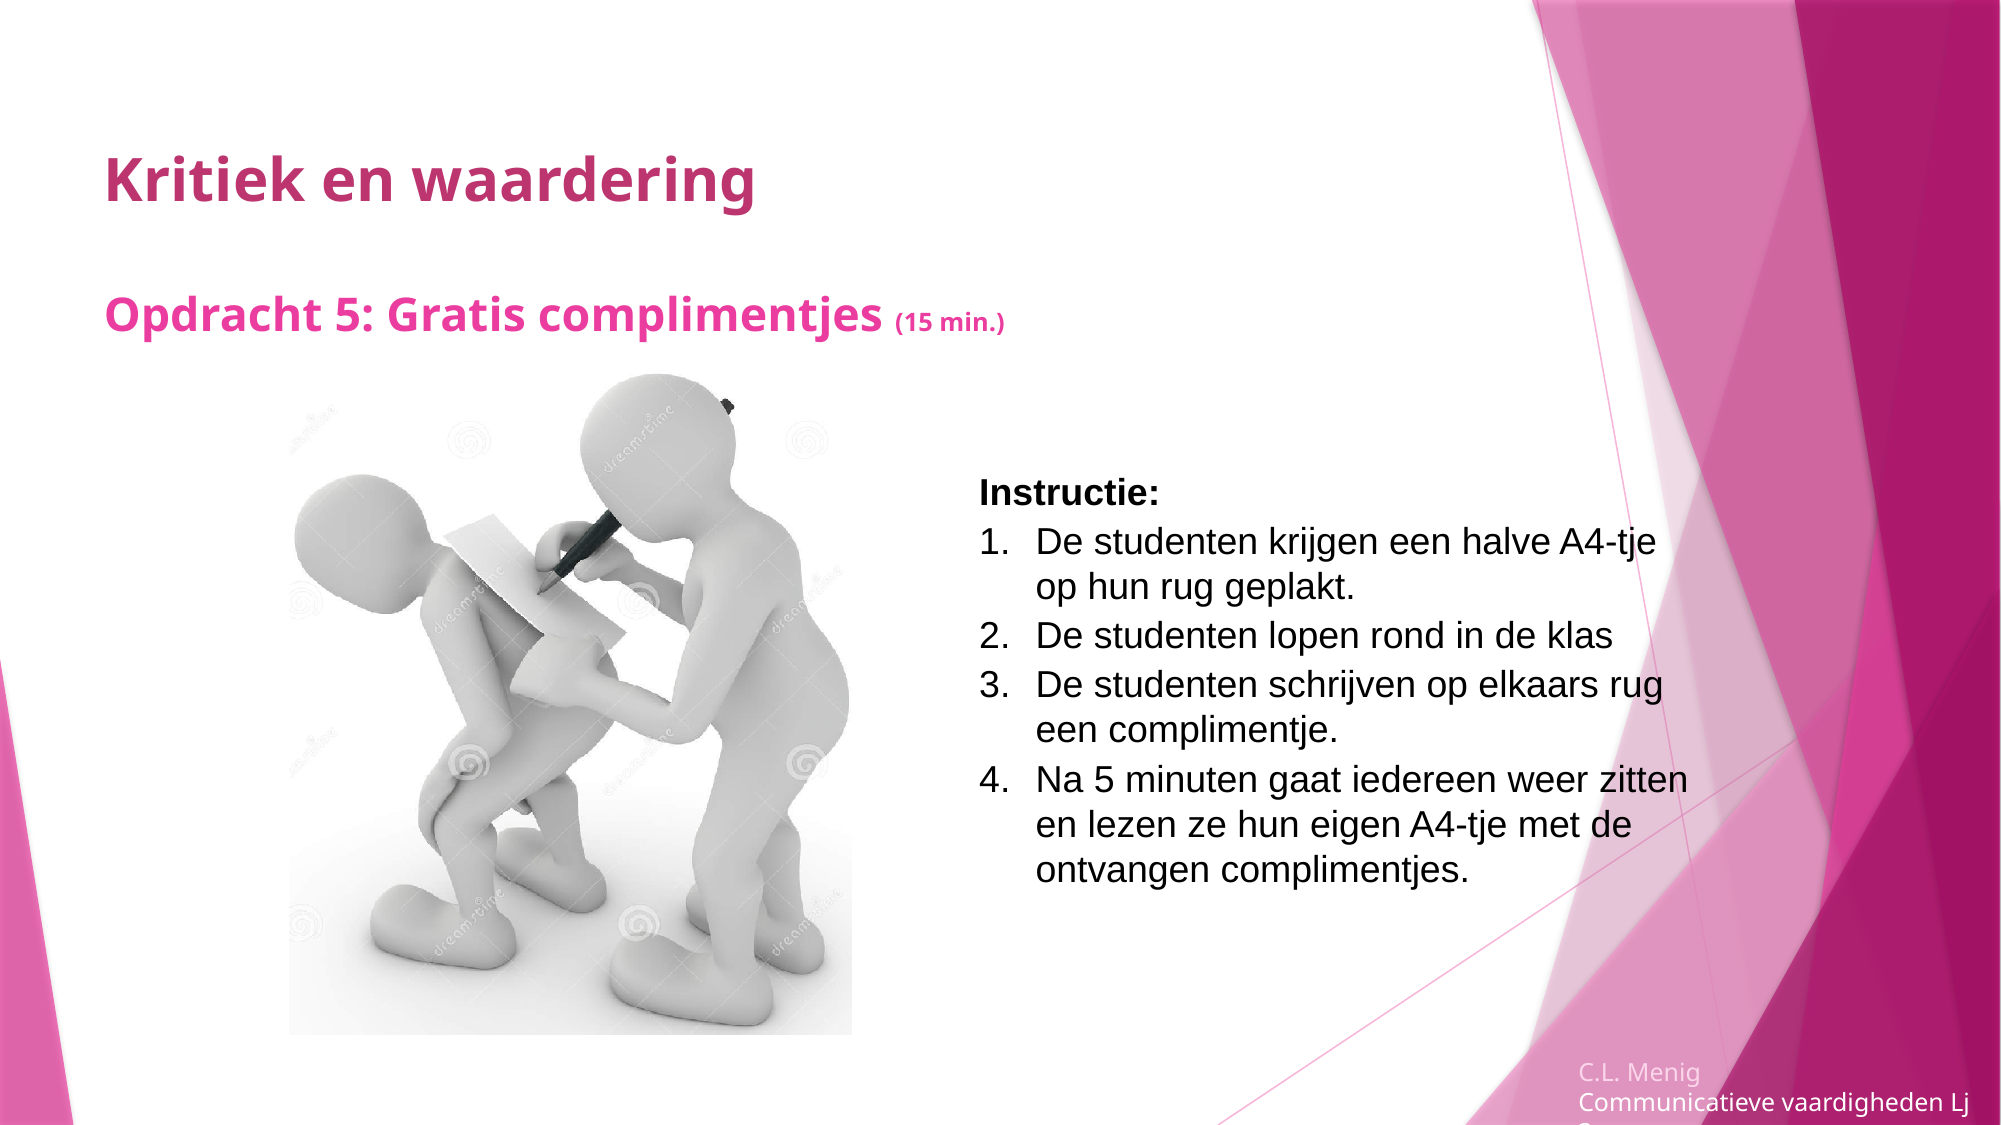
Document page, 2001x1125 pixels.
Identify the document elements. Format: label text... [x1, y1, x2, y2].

text_box C.L. Menig Communicatieve vaardigheden Lj 3 [1563, 1049, 2000, 1125]
text_box Instructie: De studenten krijgen een halve A4-tje op hun rug geplakt. De studenten lopen rond in de klas De studenten schrijven op elkaars rug een complimentje. Na 5 minuten gaat iedereen weer zitten en lezen ze hun eigen A4-tje met de ontvangen complimentjes. [964, 457, 1711, 947]
picture [289, 373, 853, 1035]
text_box Kritiek en waardering Opdracht 5: Gratis complimentjes (15 min.) [88, 133, 1499, 351]
